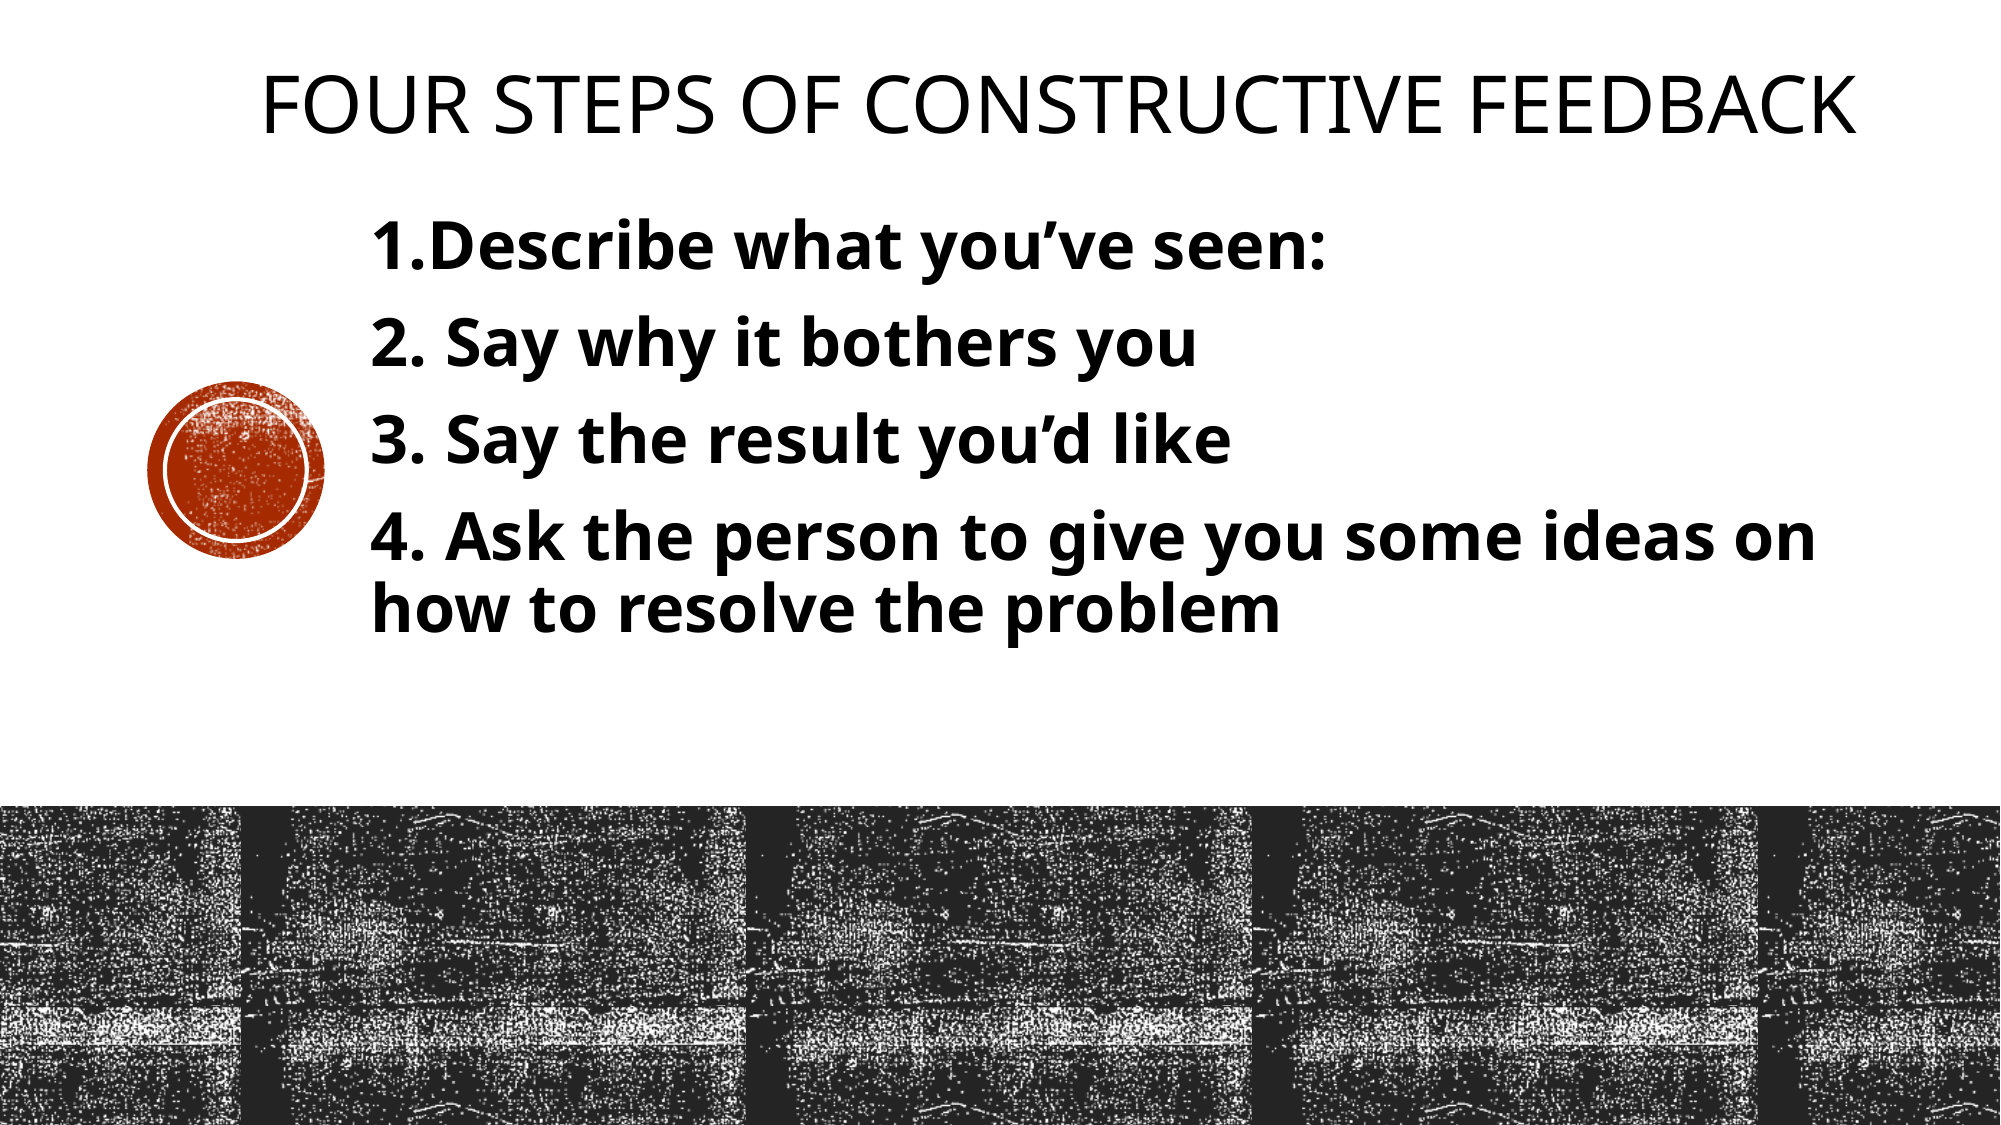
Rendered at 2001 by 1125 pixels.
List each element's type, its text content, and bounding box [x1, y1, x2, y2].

list 1.Describe what you’ve seen: 2. Say why it bothers you 3. Say the result you’d like 4. Ask the person to give you some ideas on how to resolve the problem [355, 204, 1895, 723]
title Four steps of constructive feedback [244, 56, 1927, 166]
